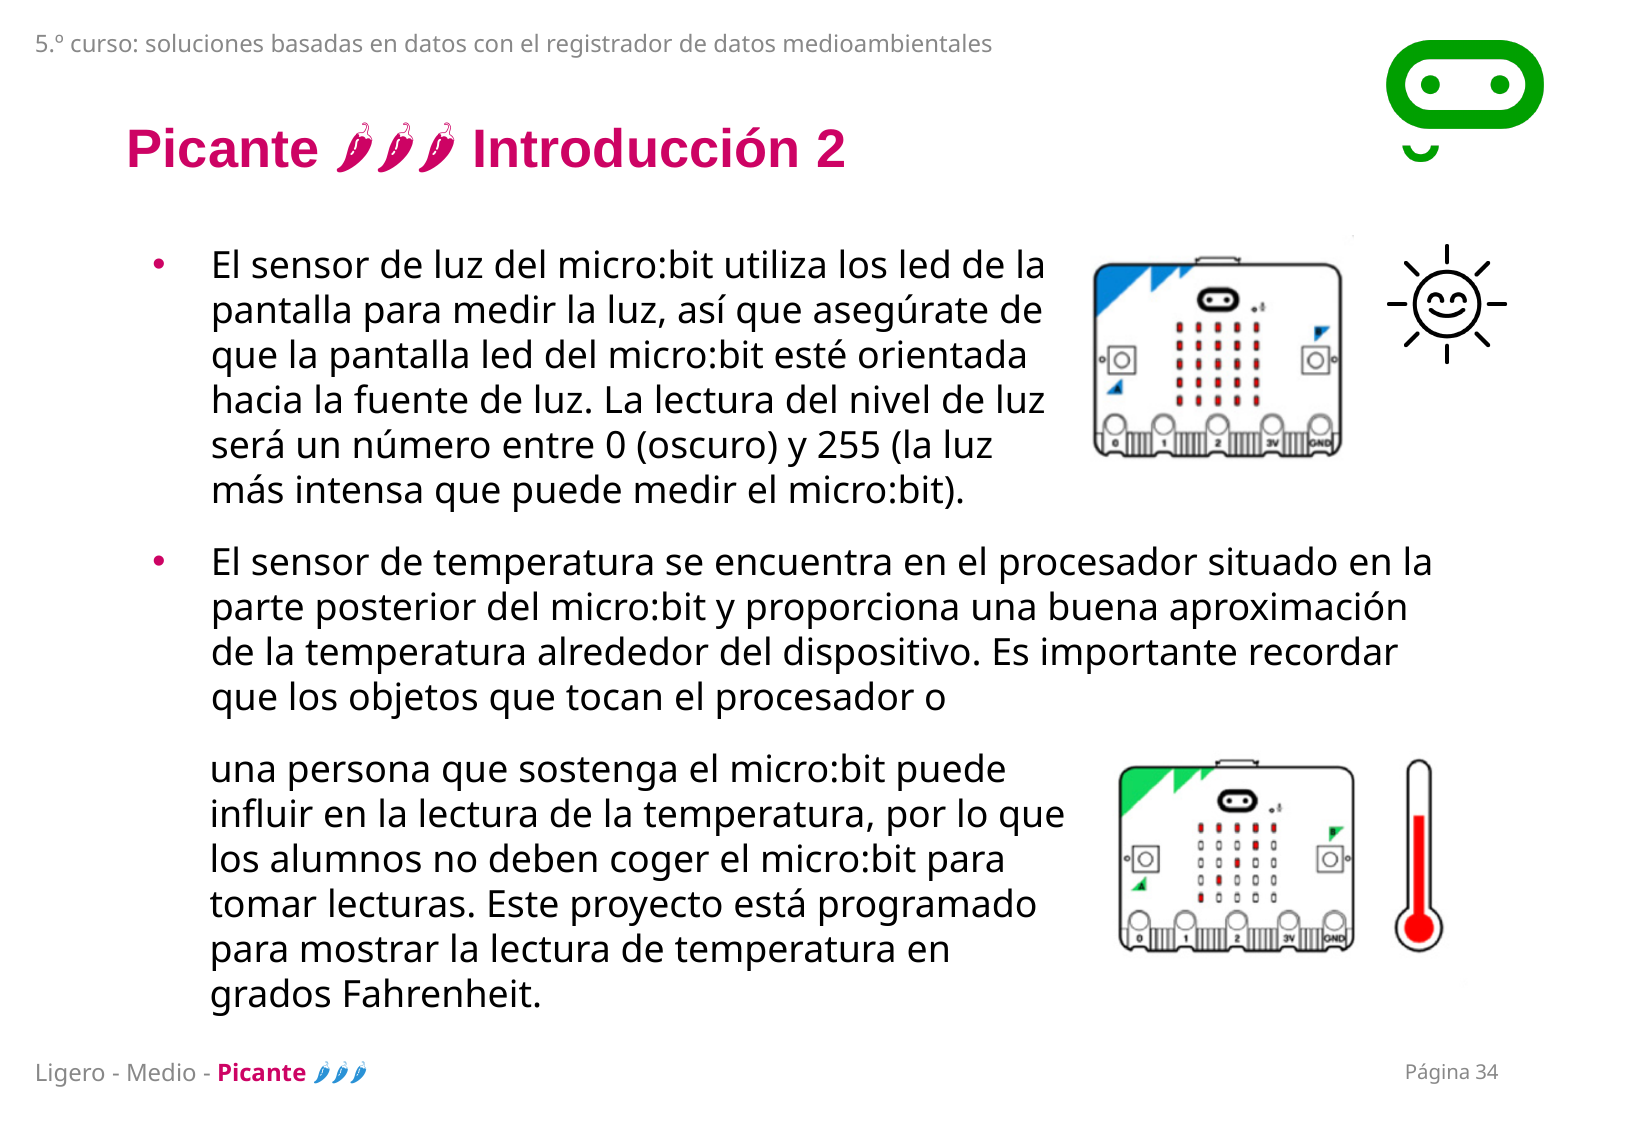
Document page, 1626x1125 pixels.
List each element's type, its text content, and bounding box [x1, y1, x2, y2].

picture [1093, 737, 1468, 988]
picture [1076, 235, 1354, 486]
picture [1366, 224, 1528, 385]
picture [1386, 40, 1544, 163]
title Picante 🌶️🌶️🌶️ Introducción 2 [111, 74, 1387, 225]
slide_number Página 34 [1147, 1042, 1514, 1103]
text_box Ligero - Medio - Picante 🌶️🌶️🌶️ [19, 1042, 623, 1103]
list El sensor de luz del micro:bit utiliza los led de la pantalla para medir la luz, así que asegúrate de que la pantalla led del micro:bit esté orientada hacia la fuente de luz. La lectura del nivel de luz será un número entre 0 (oscuro) y 255 (la luz más intensa que puede medir el micro:bit). El sensor de temperatura se encuentra en el procesador situado en la parte posterior del micro:bit y proporciona una buena aproximación de la temperatura alrededor del dispositivo. Es importante recordar que los objetos que tocan el procesador o una persona que sostenga el micro:bit puede influir en la lectura de la temperatura, por lo que los alumnos no deben coger el micro:bit para tomar lecturas. Este proyecto está programado para mostrar la lectura de temperatura en grados Fahrenheit. [120, 233, 1514, 1019]
